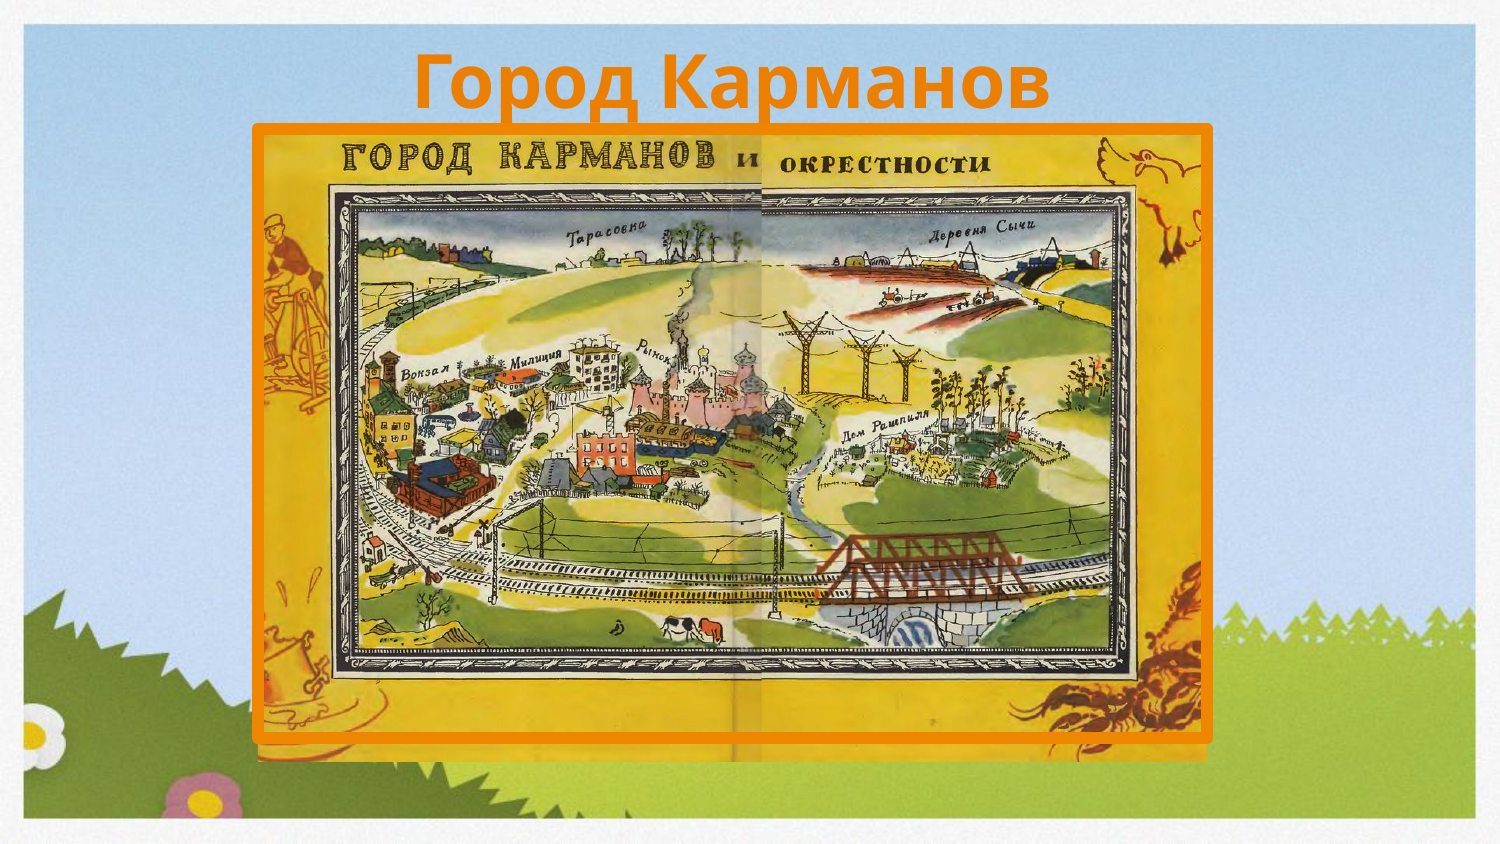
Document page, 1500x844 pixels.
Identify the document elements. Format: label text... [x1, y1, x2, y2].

picture [0, 0, 1500, 844]
title Город Карманов [328, 0, 1138, 127]
